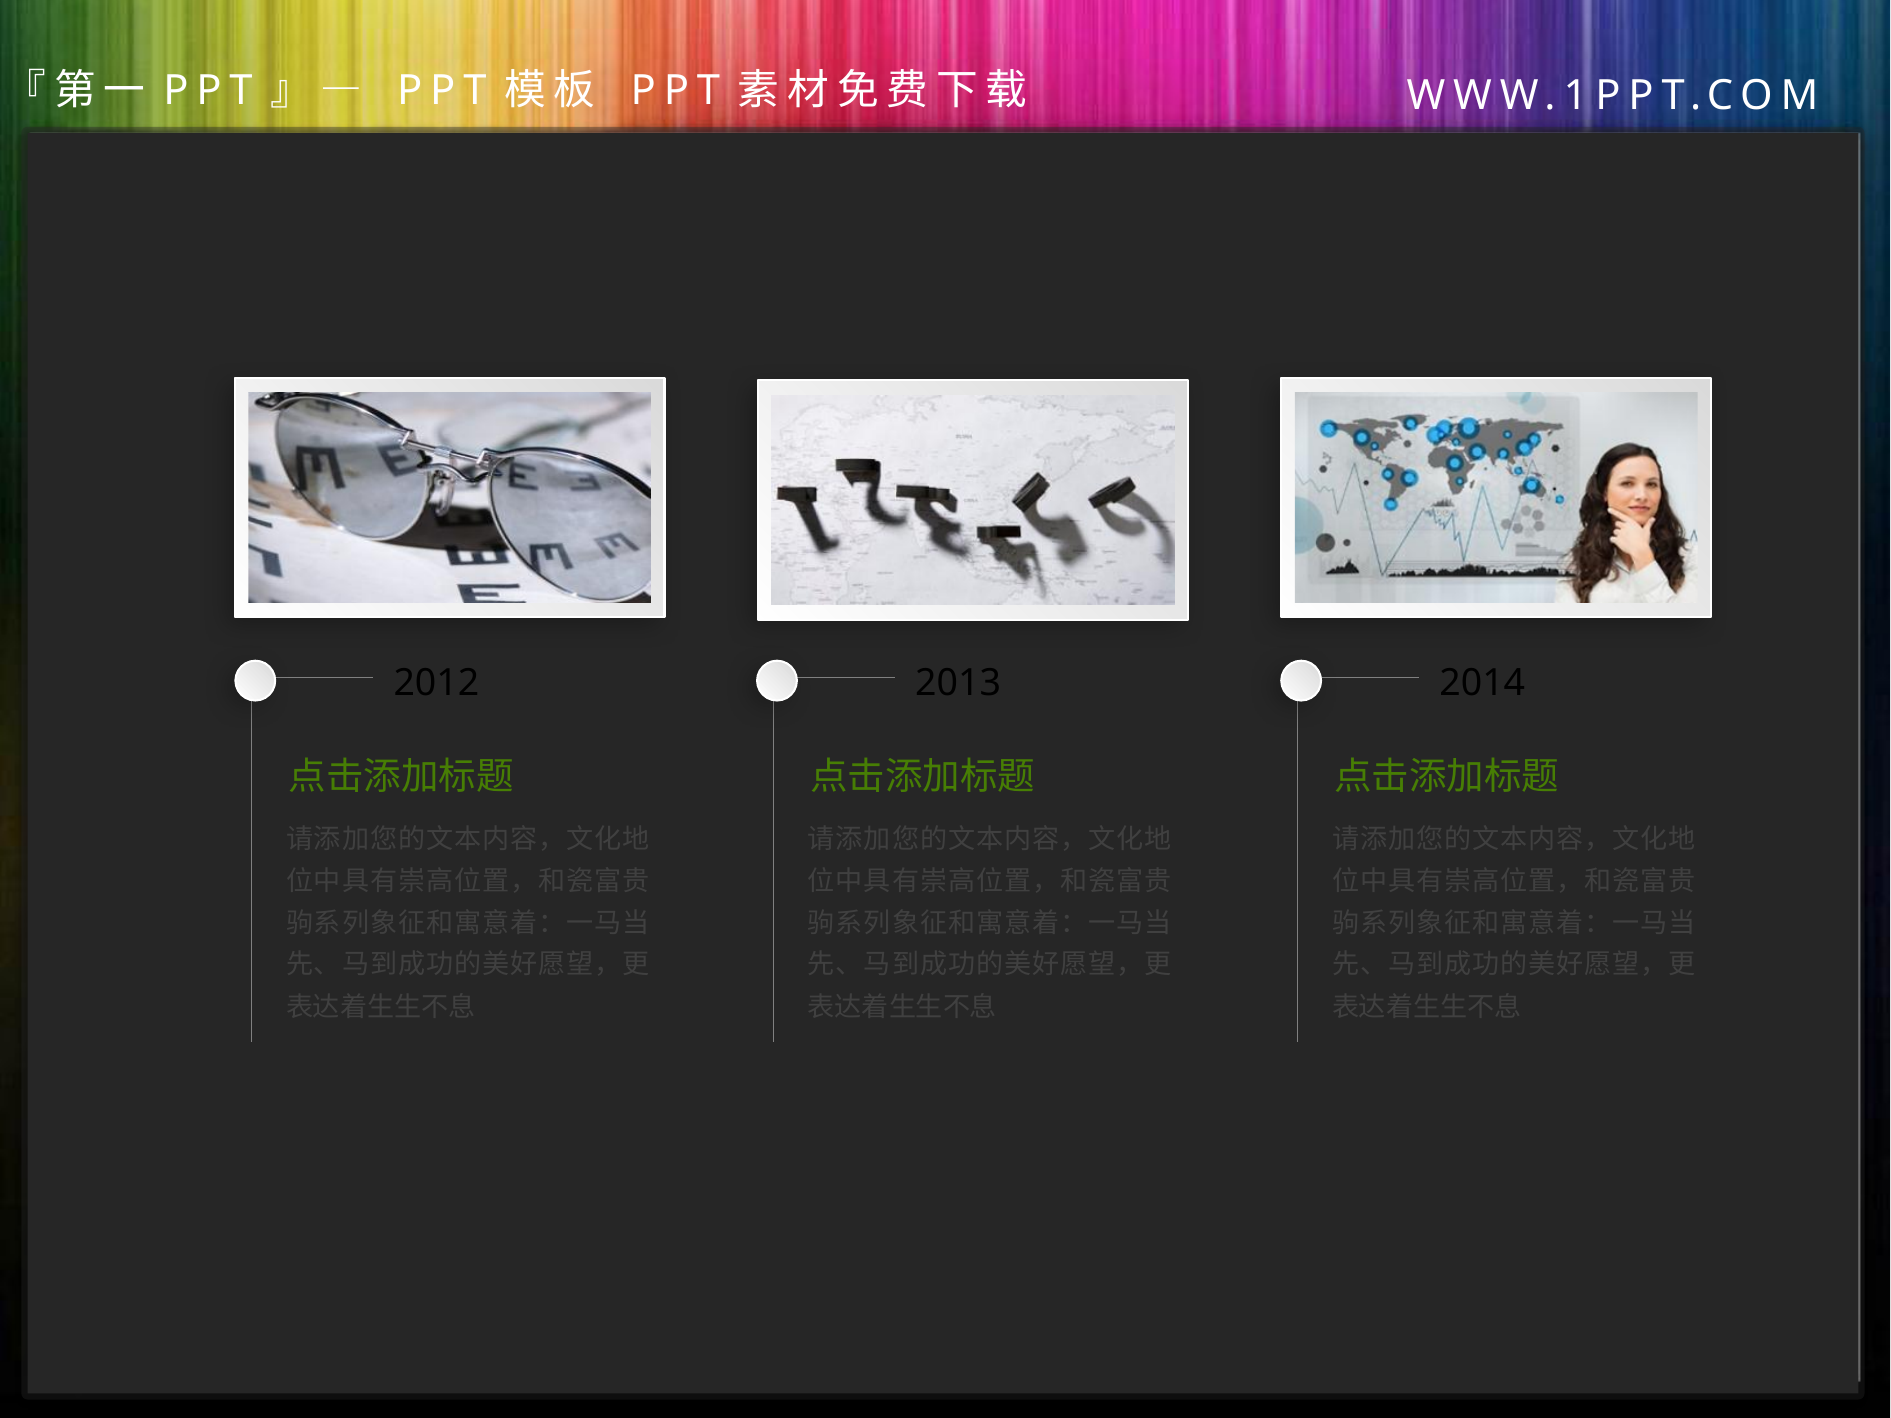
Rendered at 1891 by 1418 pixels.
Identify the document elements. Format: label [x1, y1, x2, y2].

picture [0, 0, 1891, 1418]
text_box [757, 380, 1188, 620]
text_box [756, 649, 1187, 1043]
text_box [1281, 649, 1711, 1043]
text_box [235, 649, 665, 1043]
text_box [1280, 377, 1712, 618]
text_box [234, 377, 665, 618]
